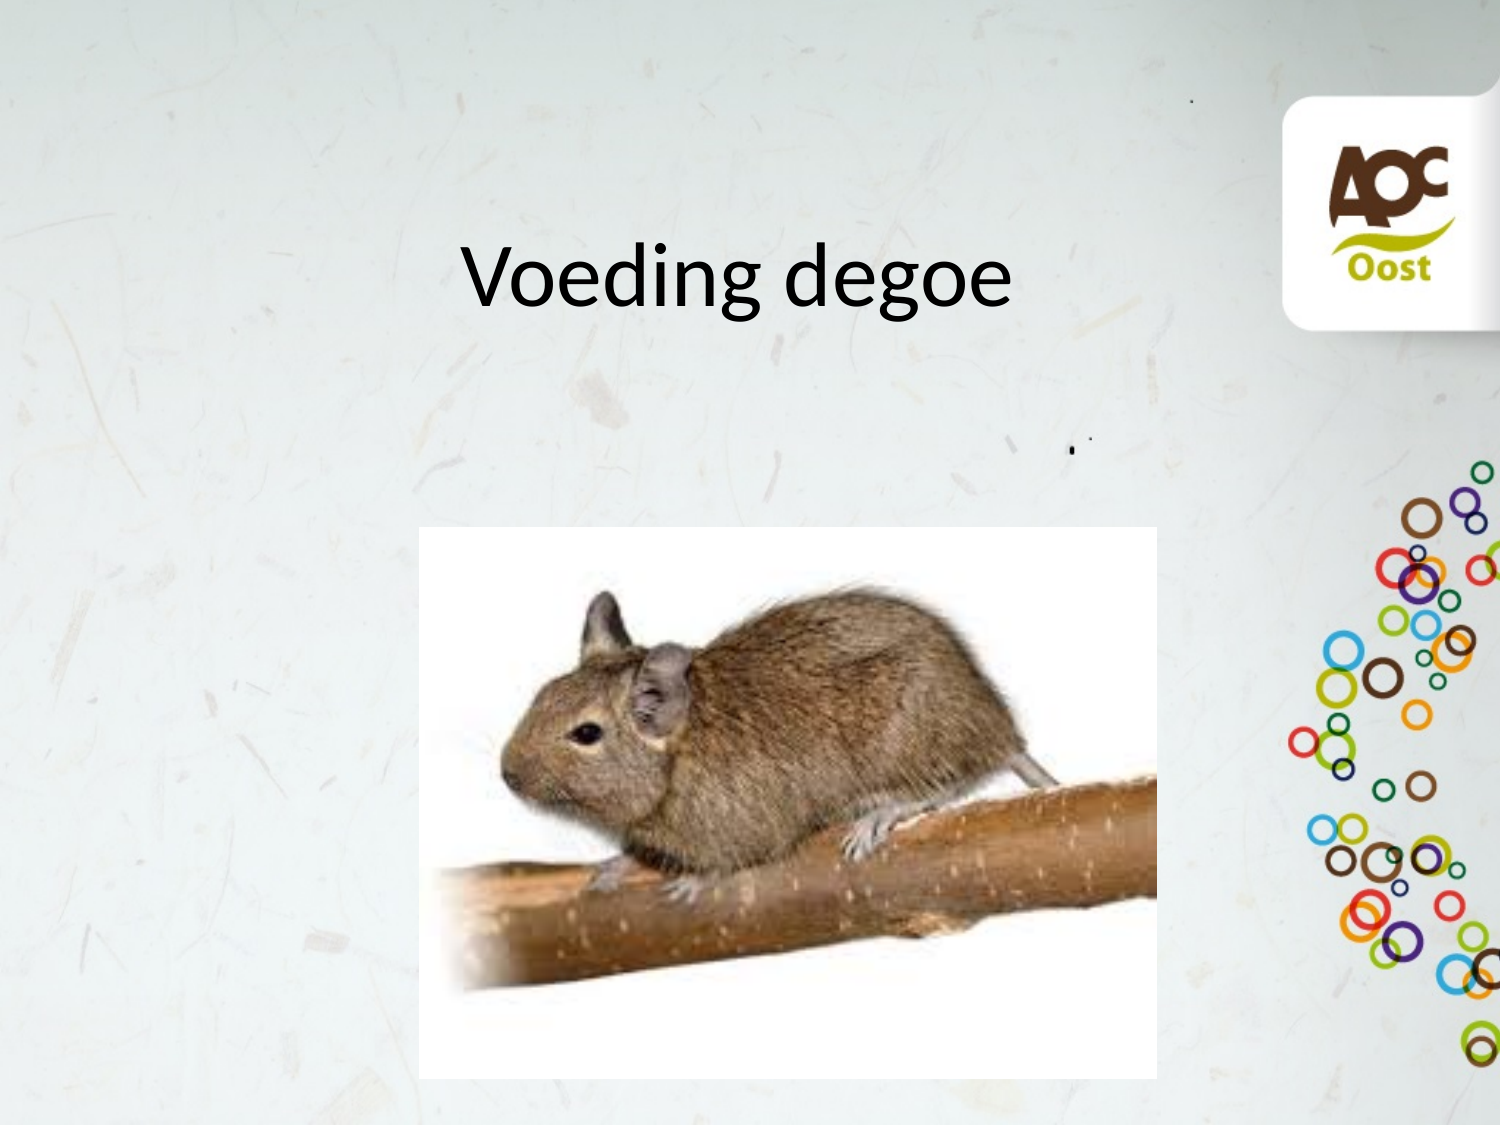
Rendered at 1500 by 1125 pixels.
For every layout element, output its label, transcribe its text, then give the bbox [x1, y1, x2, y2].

picture [0, 0, 1500, 1125]
title Voeding degoe [100, 149, 1376, 391]
